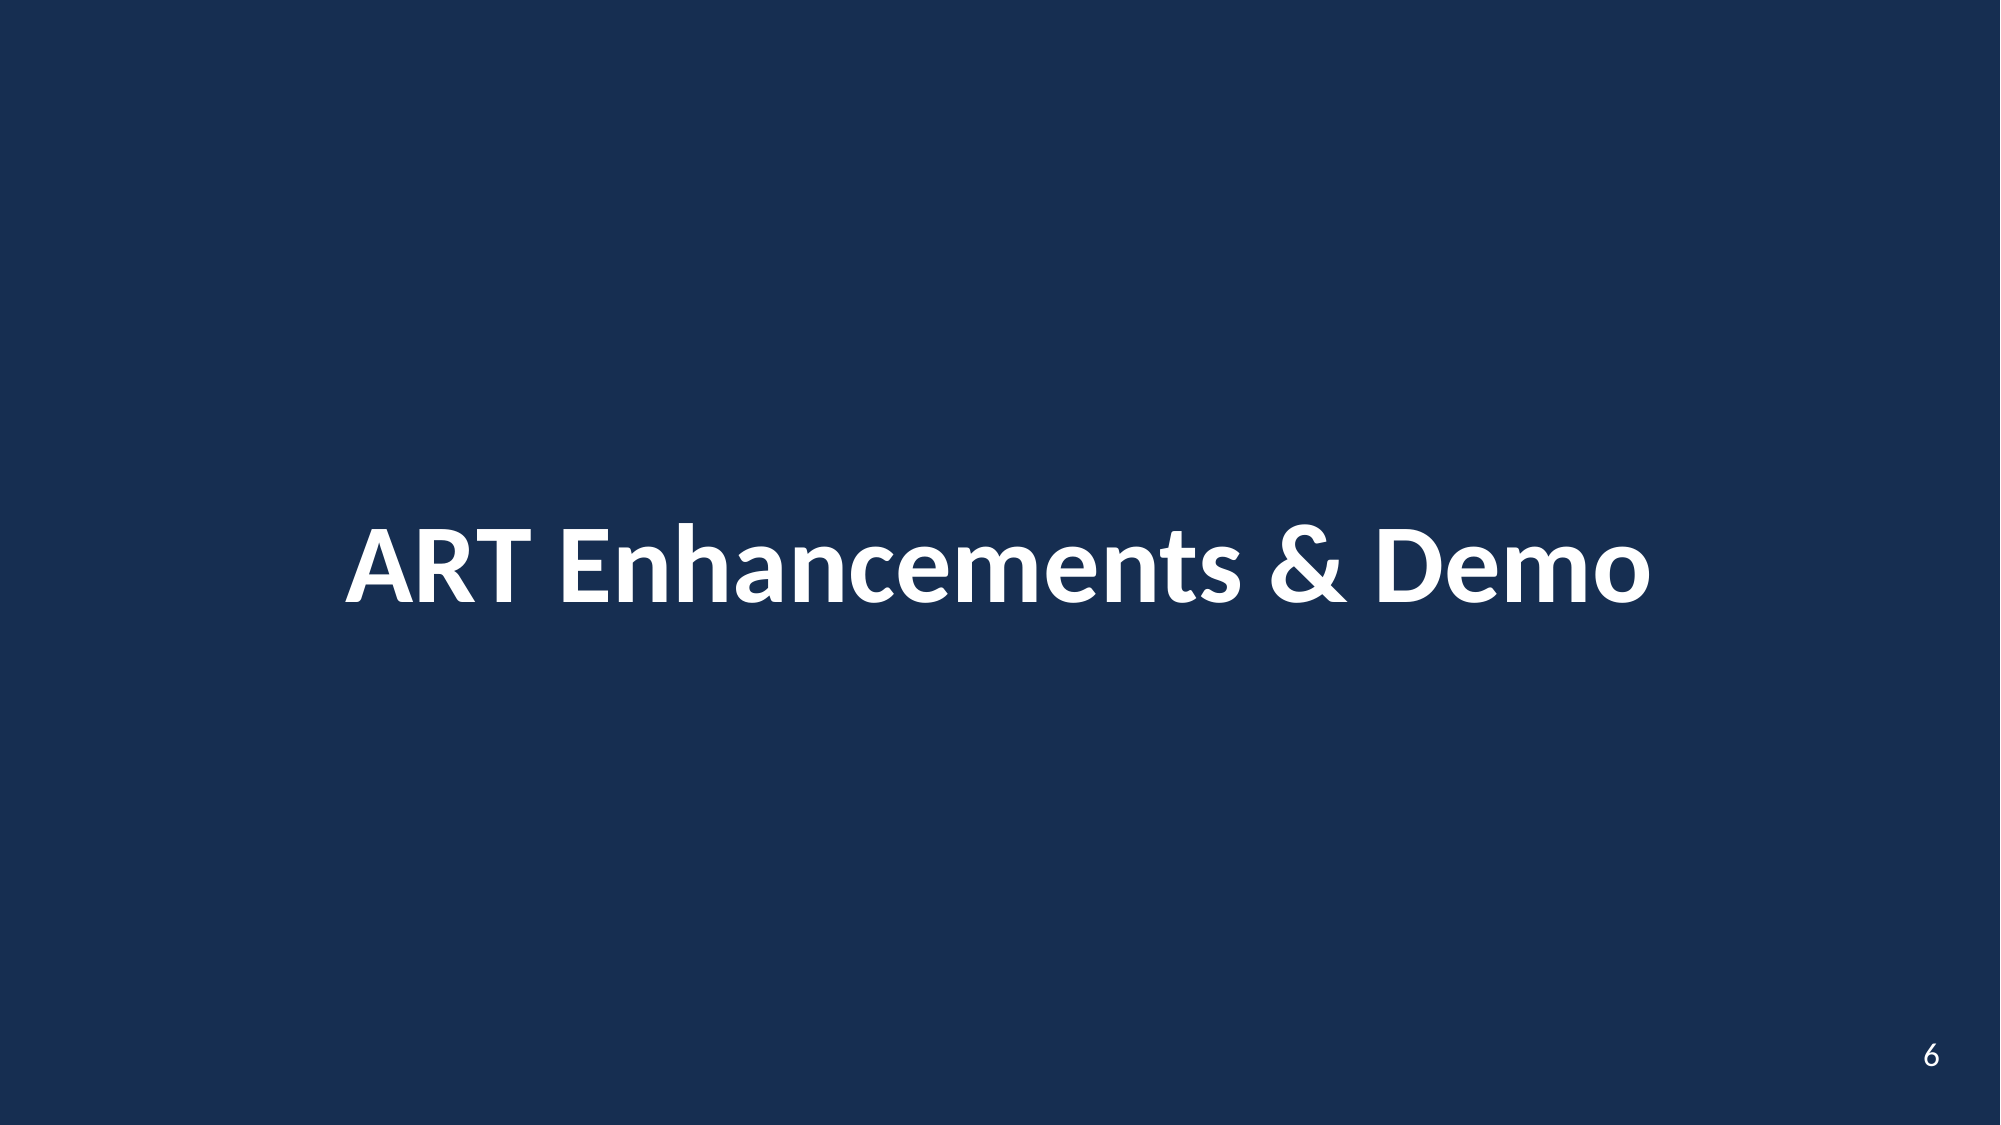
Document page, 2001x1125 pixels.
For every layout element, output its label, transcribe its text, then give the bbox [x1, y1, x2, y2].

slide_number 6 [1819, 1010, 1940, 1097]
title ART Enhancements & Demo [68, 464, 1932, 661]
